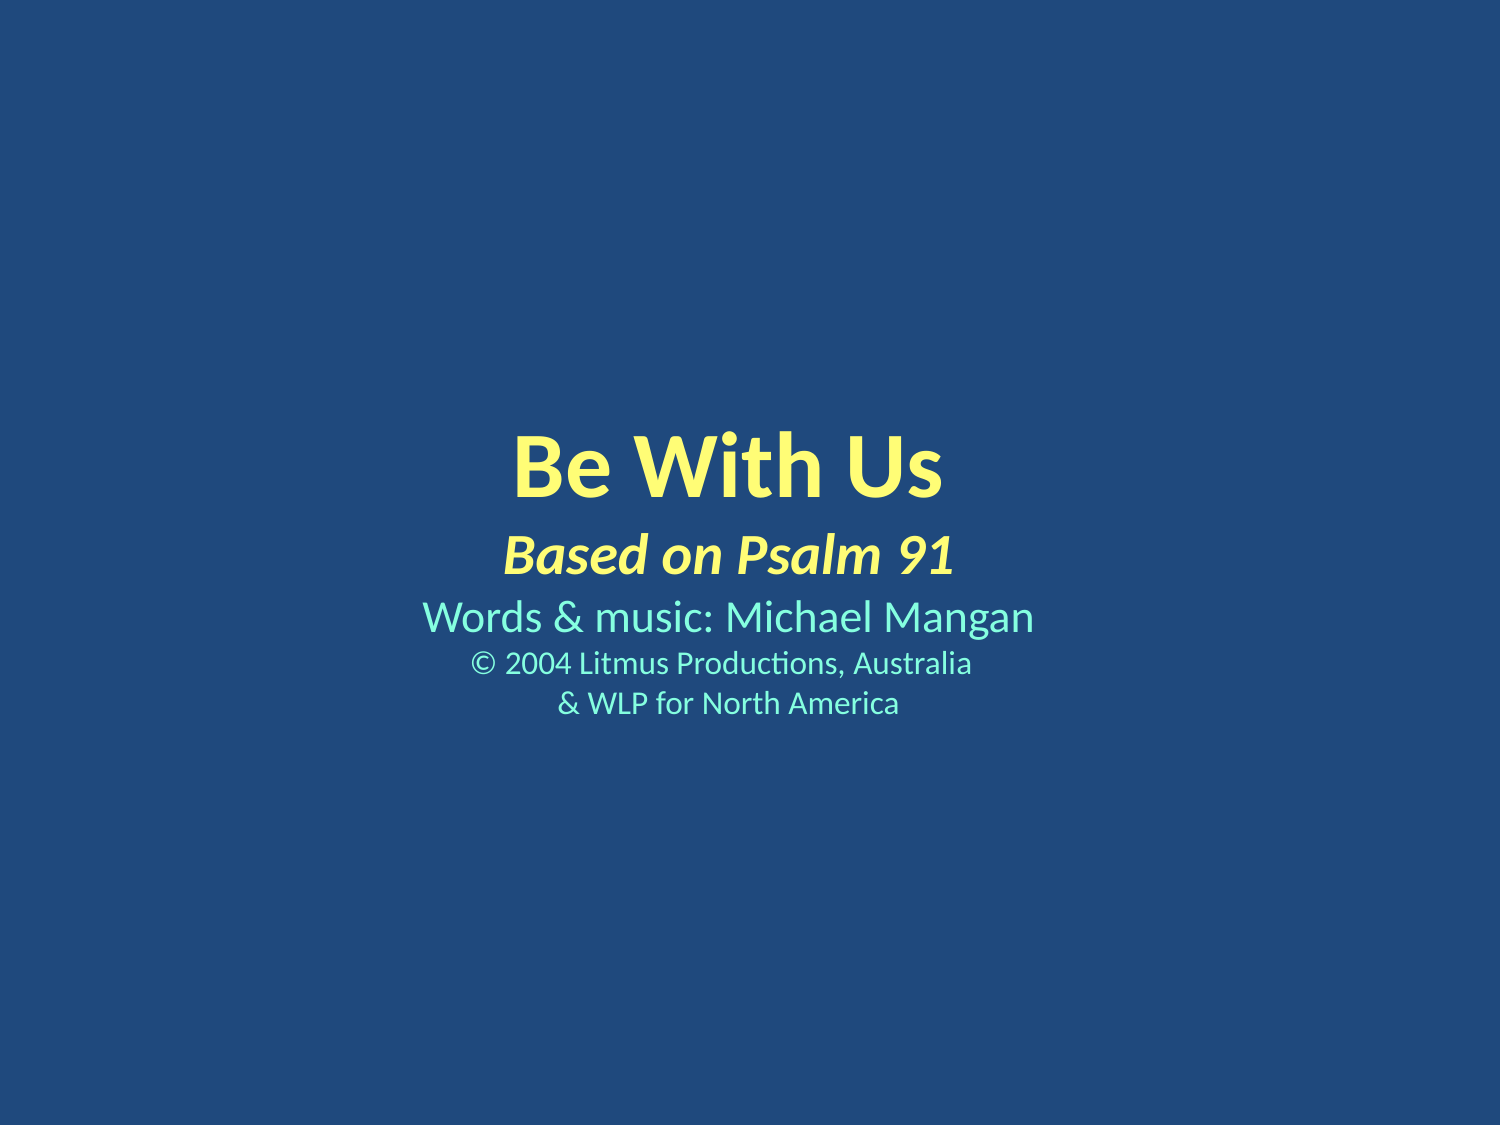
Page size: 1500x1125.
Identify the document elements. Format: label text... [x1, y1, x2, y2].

text_box Be With Us Based on Psalm 91 Words & music: Michael Mangan © 2004 Litmus Productions, Australia & WLP for North America [41, 403, 1417, 722]
